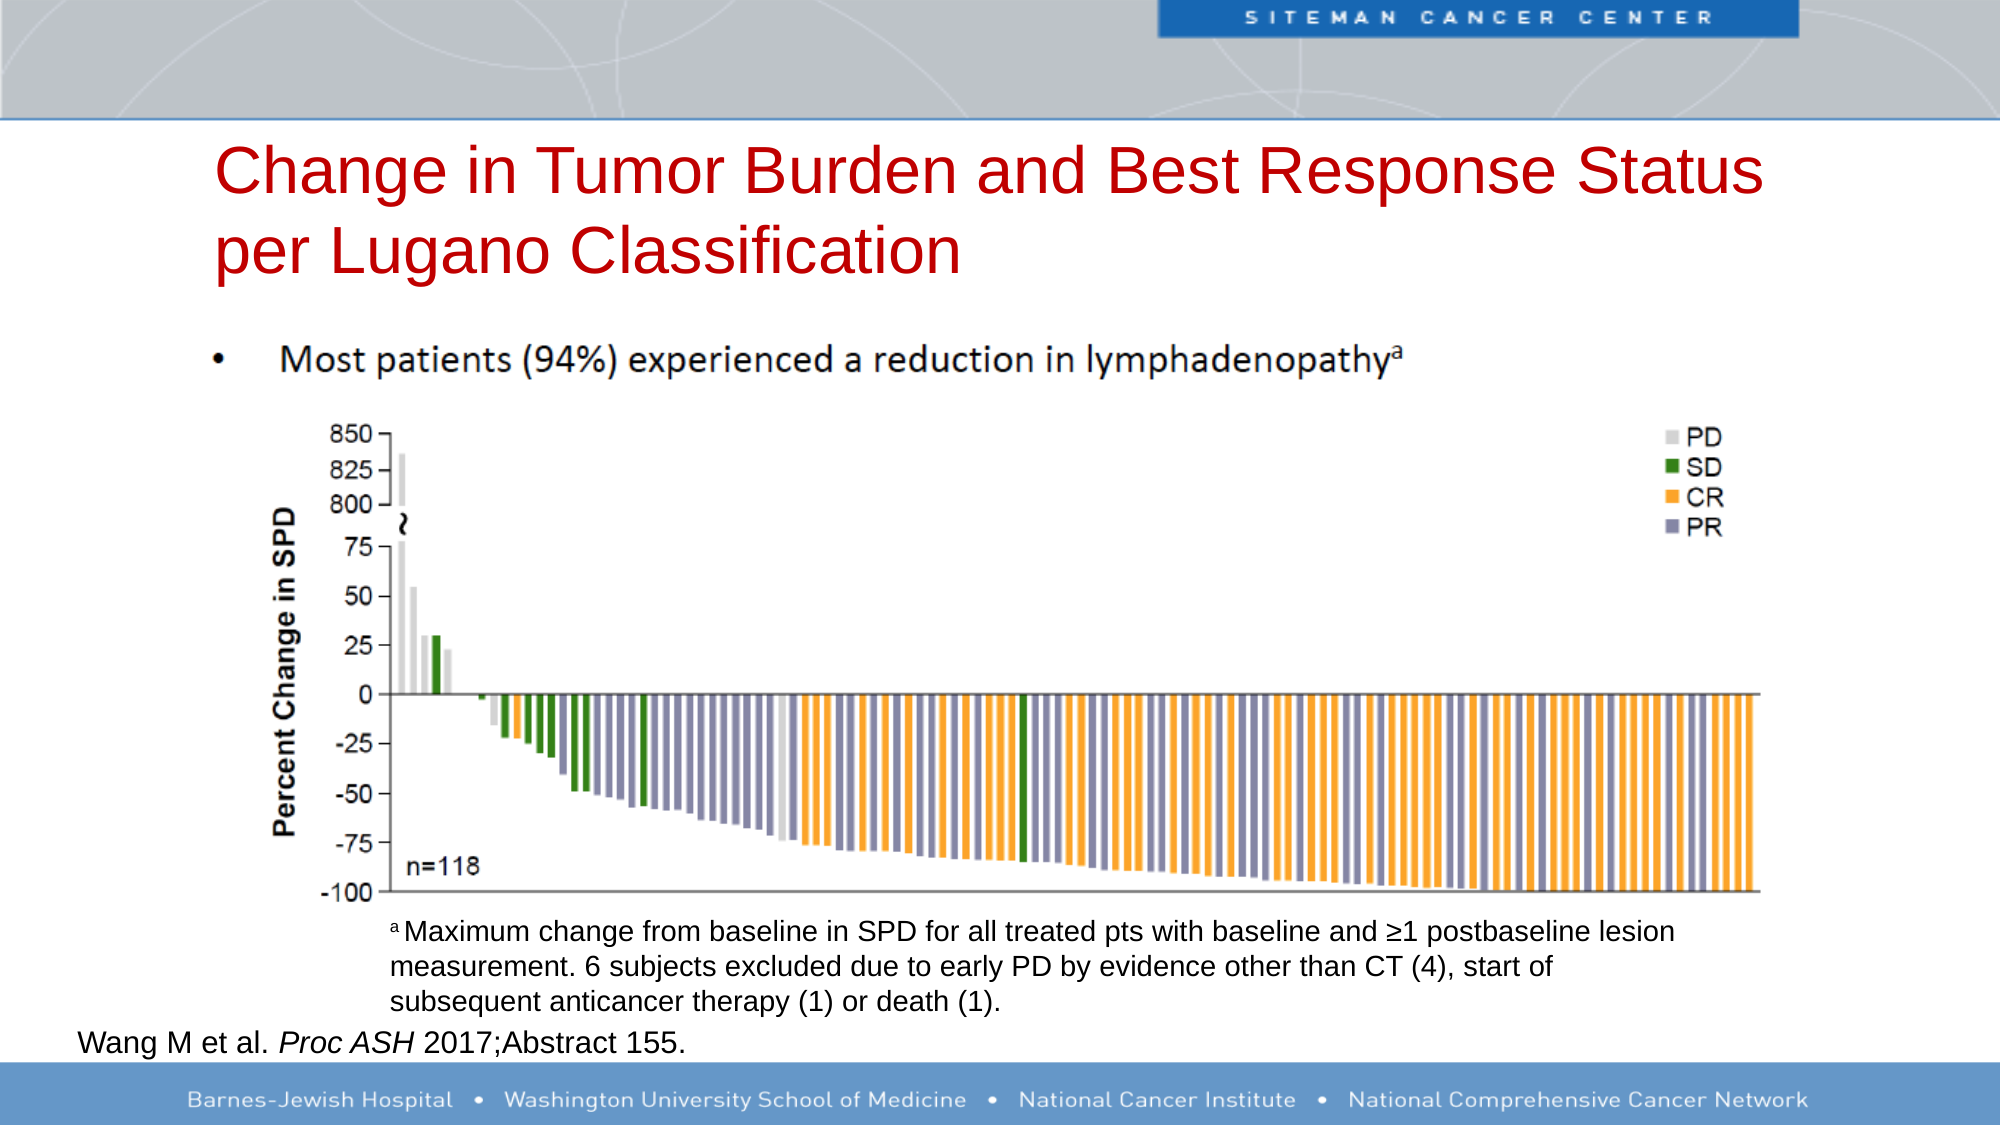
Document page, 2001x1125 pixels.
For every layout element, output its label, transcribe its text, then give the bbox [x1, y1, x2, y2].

text_box Wang M et al. Proc ASH 2017;Abstract 155. [62, 1014, 1000, 1067]
text_box a Maximum change from baseline in SPD for all treated pts with baseline and ≥1 postbaseline lesion measurement. 6 subjects excluded due to early PD by evidence other than CT (4), start of subsequent anticancer therapy (1) or death (1). [374, 941, 1713, 1025]
picture [162, 1074, 1838, 1125]
picture [175, 312, 1825, 930]
text_box Change in Tumor Burden and Best Response Status per Lugano Classification [200, 119, 1800, 294]
picture [0, 0, 2000, 125]
